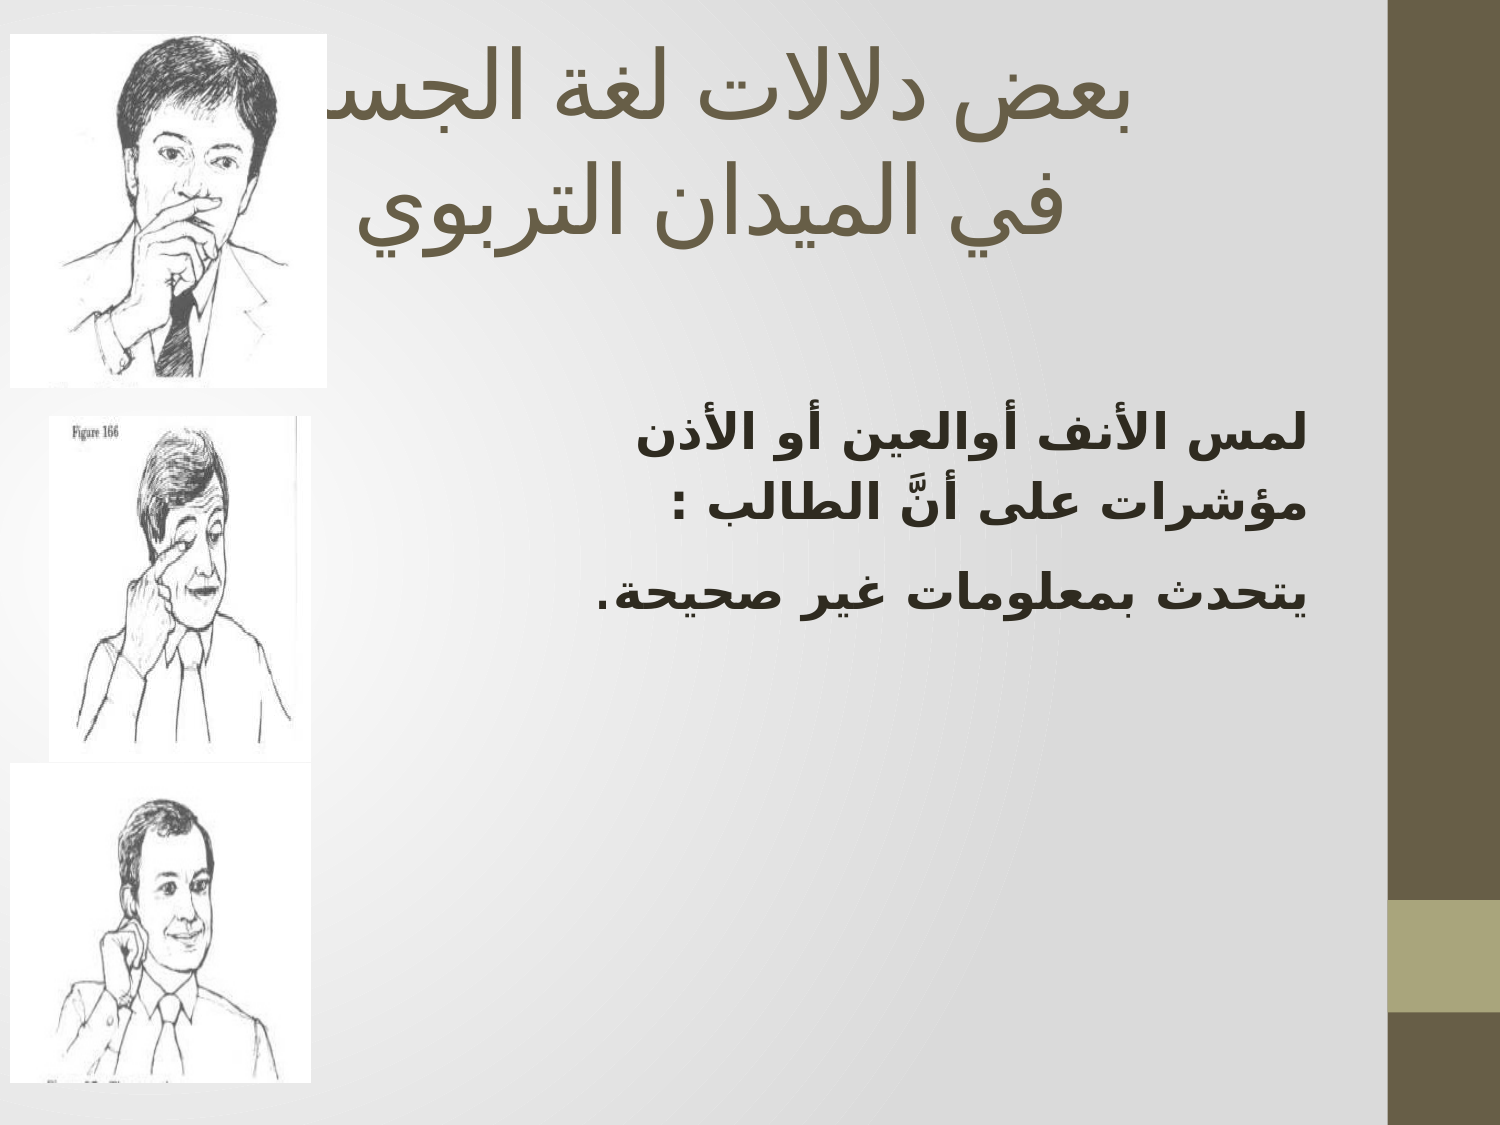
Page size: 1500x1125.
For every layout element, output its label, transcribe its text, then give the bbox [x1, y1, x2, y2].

list لمس الأنف أوالعين أو الأذن مؤشرات على أنَّ الطالب : يتحدث بمعلومات غير صحيحة. [75, 262, 1325, 1050]
picture [10, 415, 312, 1083]
title بعض دلالات لغة الجسد في الميدان التربوي [337, 45, 1325, 233]
picture [10, 34, 327, 388]
